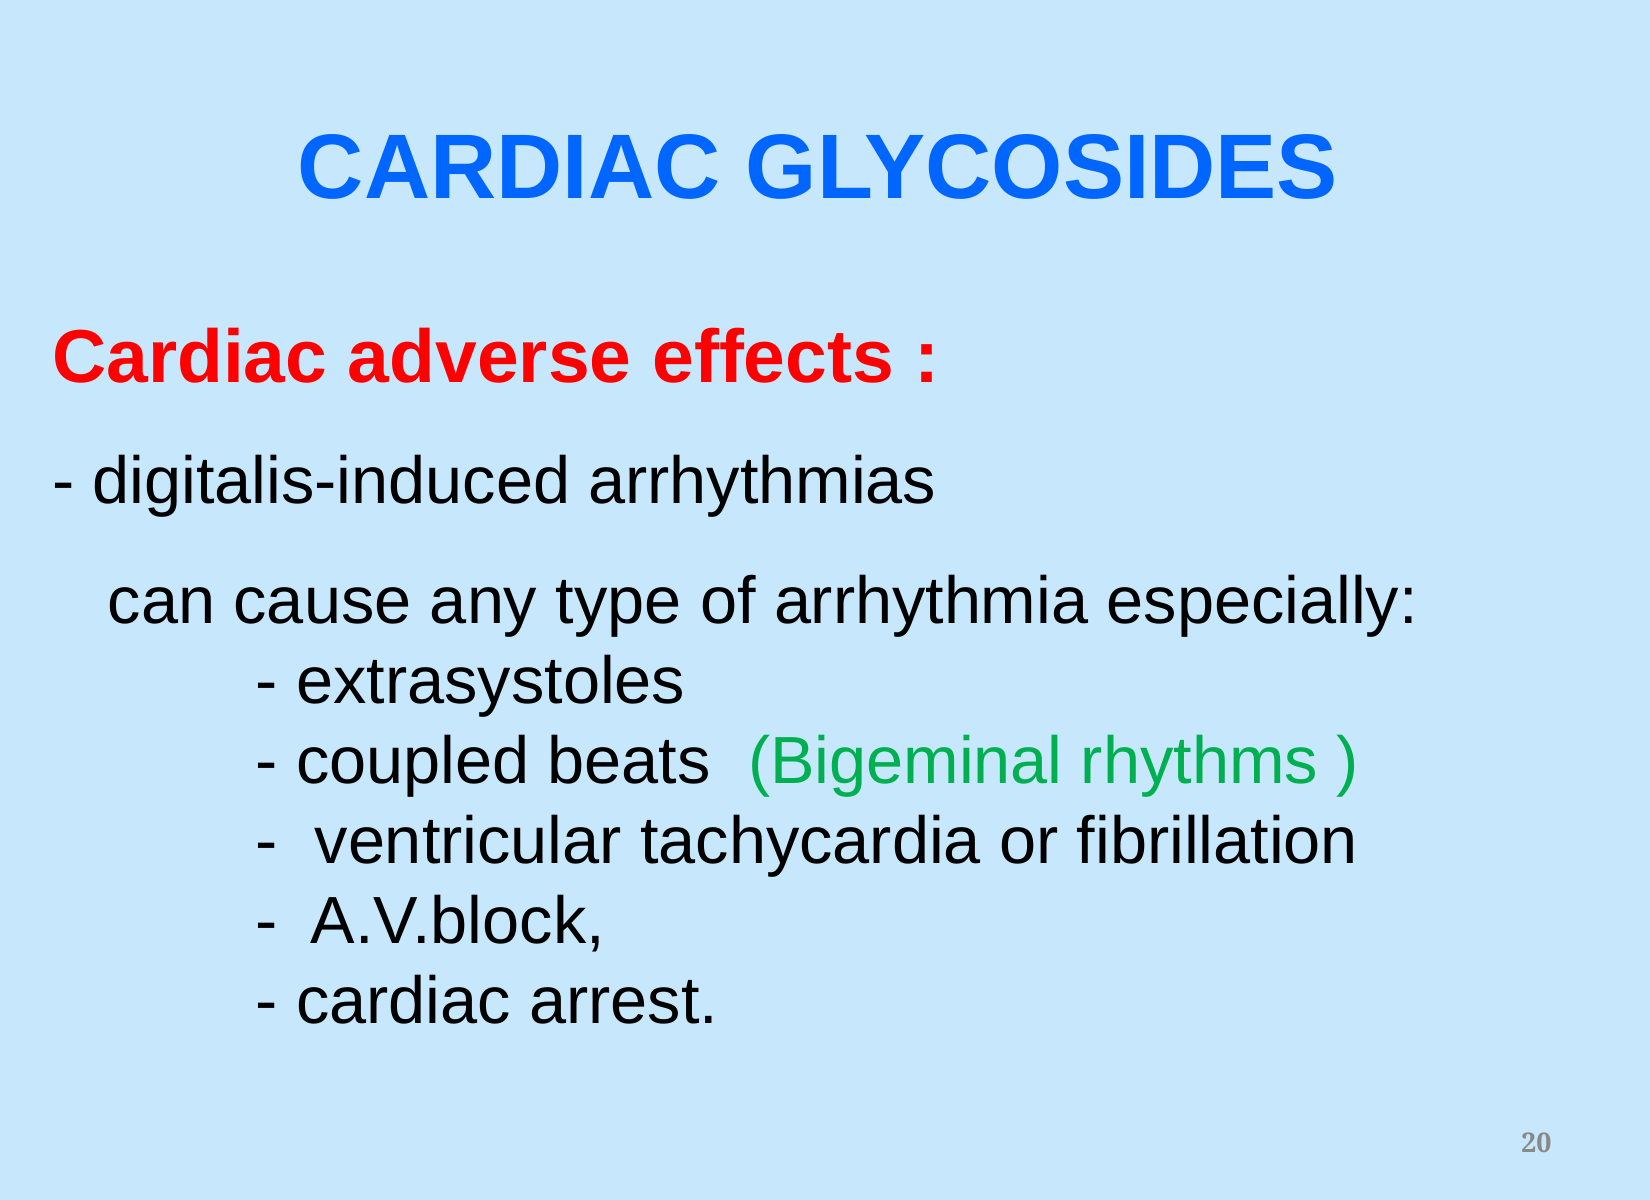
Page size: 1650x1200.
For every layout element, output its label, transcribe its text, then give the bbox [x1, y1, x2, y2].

text_box CARDIAC GLYCOSIDES Cardiac adverse effects : - digitalis-induced arrhythmias can cause any type of arrhythmia especially: - extrasystoles - coupled beats (Bigeminal rhythms ) - ventricular tachycardia or fibrillation - A.V.block, - cardiac arrest. [37, 99, 1600, 1200]
